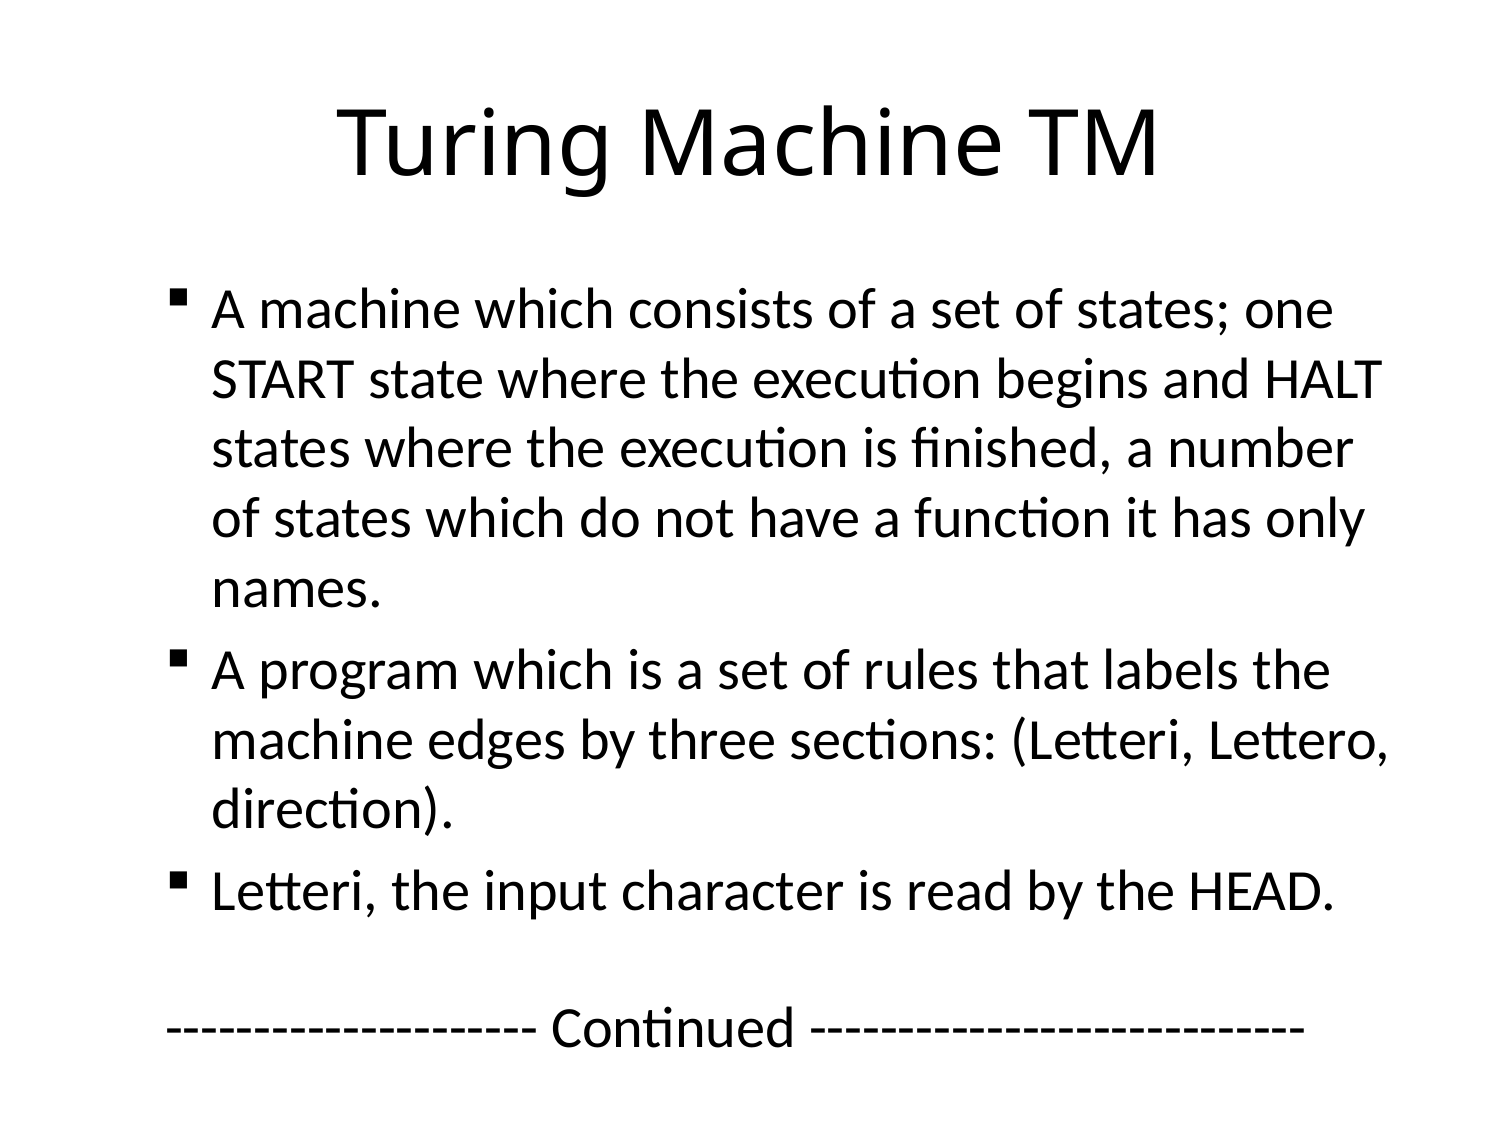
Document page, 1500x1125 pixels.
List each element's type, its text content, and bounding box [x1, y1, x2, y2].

list A machine which consists of a set of states; one START state where the execution begins and HALT states where the execution is finished, a number of states which do not have a function it has only names. A program which is a set of rules that labels the machine edges by three sections: (Letteri, Lettero, direction). Letteri, the input character is read by the HEAD. --------------------- Continued ---------------------------- [75, 262, 1425, 1075]
title Turing Machine TM [75, 45, 1425, 233]
